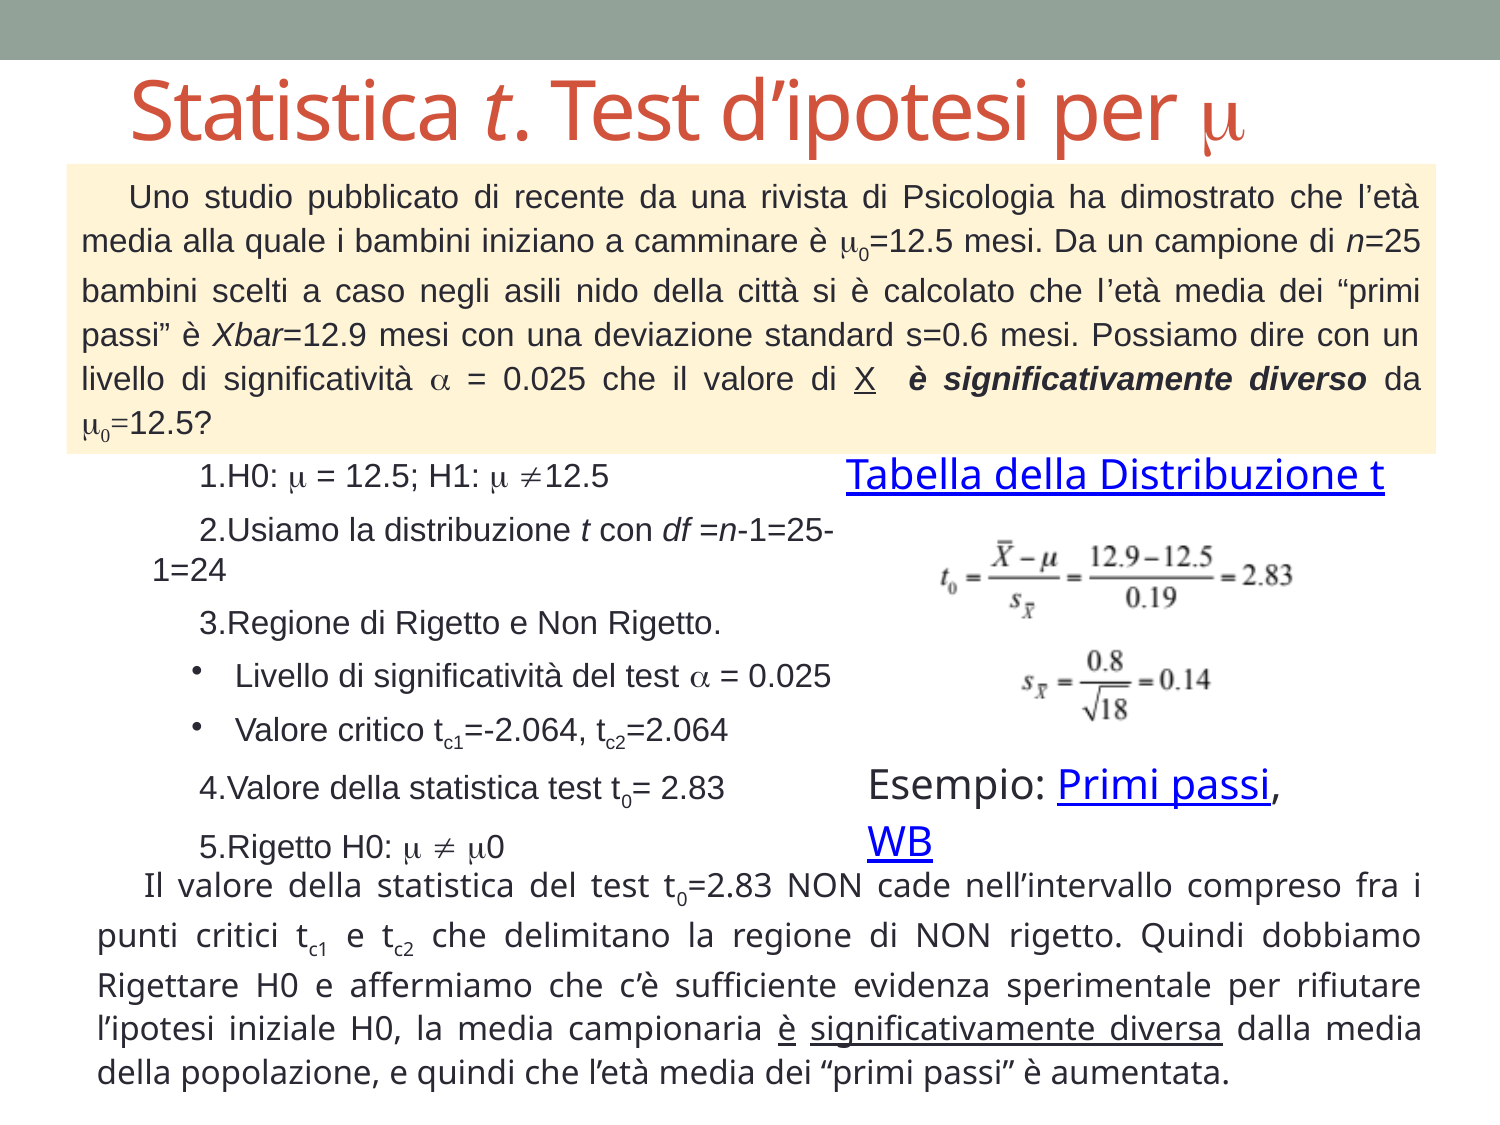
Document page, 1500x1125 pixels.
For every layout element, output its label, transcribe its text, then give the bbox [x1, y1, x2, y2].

text_box Il valore della statistica del test t0=2.83 NON cade nell’intervallo compreso fra i punti critici tc1 e tc2 che delimitano la regione di NON rigetto. Quindi dobbiamo Rigettare H0 e affermiamo che c’è sufficiente evidenza sperimentale per rifiutare l’ipotesi iniziale H0, la media campionaria è significativamente diversa dalla media della popolazione, e quindi che l’età media dei “primi passi” è aumentata. [81, 852, 1438, 1090]
text_box H0: m = 12.5; H1: m 12.5 Usiamo la distribuzione t con df =n-1=25-1=24 Regione di Rigetto e Non Rigetto. Livello di significatività del test a = 0.025 Valore critico tc1=-2.064, tc2=2.064 Valore della statistica test t0= 2.83 Rigetto H0: m  m0 [101, 447, 885, 852]
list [937, 533, 1295, 723]
text_box Esempio: Primi passi, WB [852, 750, 1377, 879]
text_box Tabella della Distribuzione t [828, 440, 1403, 512]
title Statistica t. Test d’ipotesi per m [114, 35, 1390, 163]
text_box Uno studio pubblicato di recente da una rivista di Psicologia ha dimostrato che l’età media alla quale i bambini iniziano a camminare è m0=12.5 mesi. Da un campione di n=25 bambini scelti a caso negli asili nido della città si è calcolato che l’età media dei “primi passi” è Xbar=12.9 mesi con una deviazione standard s=0.6 mesi. Possiamo dire con un livello di significatività a = 0.025 che il valore di X è significativamente diverso da m0=12.5? [66, 163, 1436, 454]
